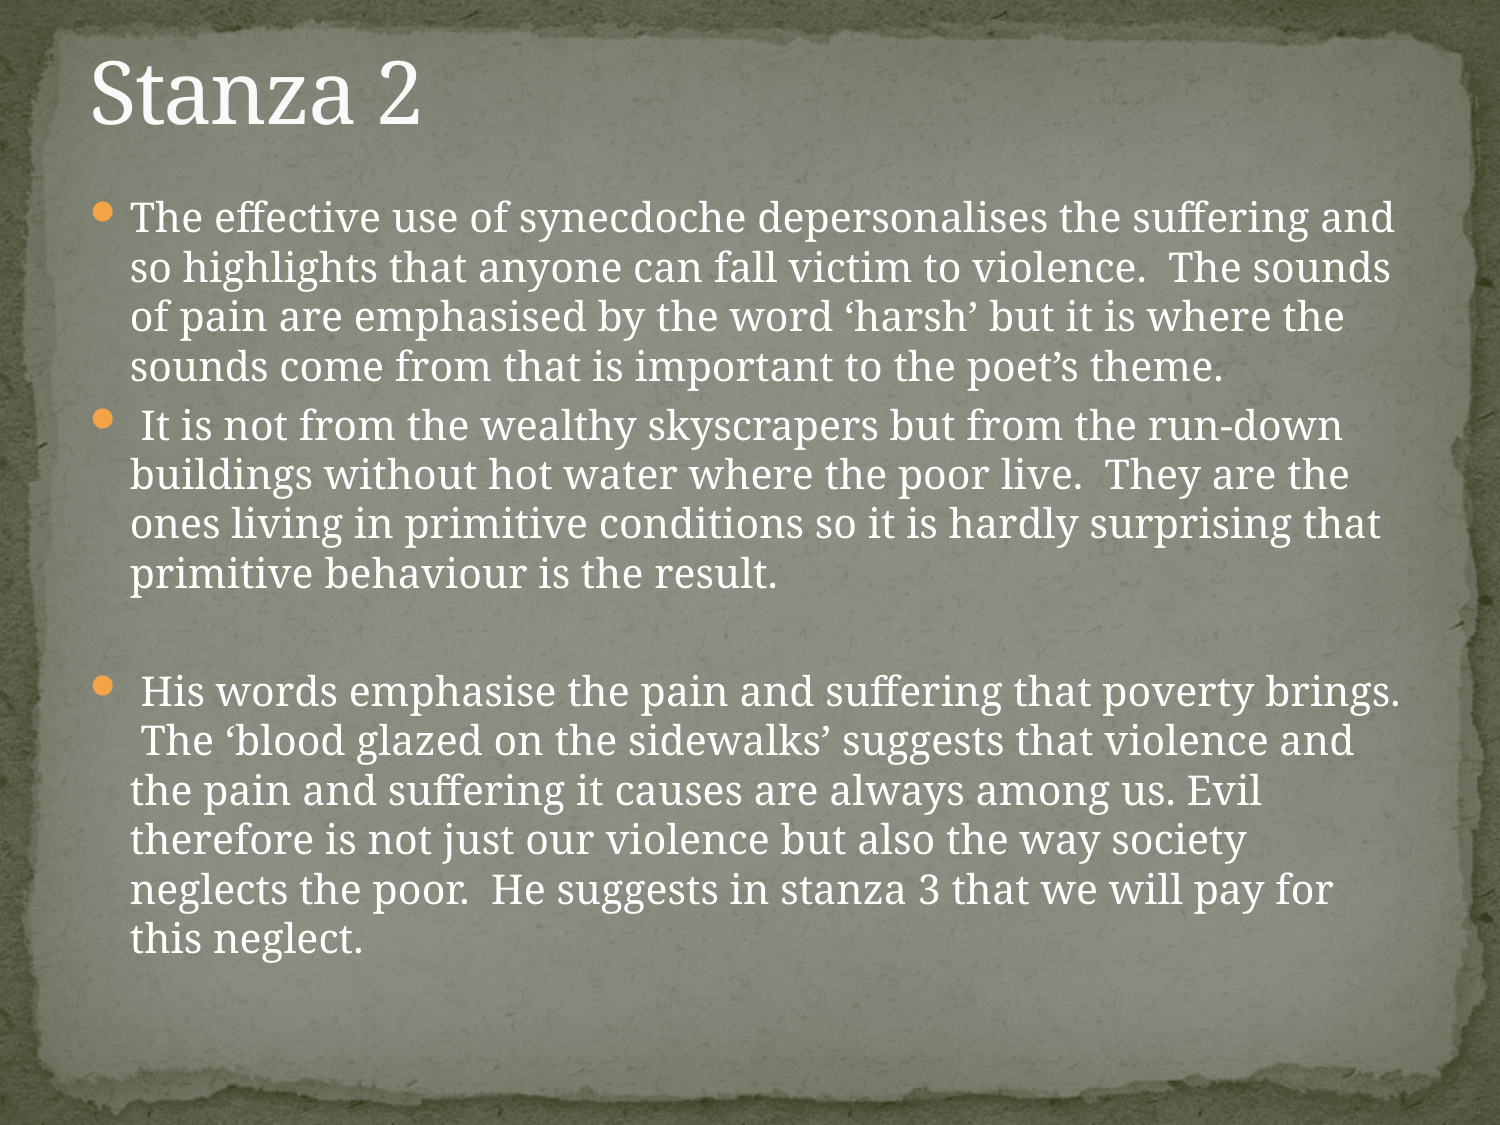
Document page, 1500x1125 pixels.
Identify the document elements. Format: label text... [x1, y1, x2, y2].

title Stanza 2 [74, 24, 1425, 150]
list The effective use of synecdoche depersonalises the suffering and so highlights that anyone can fall victim to violence. The sounds of pain are emphasised by the word ‘harsh’ but it is where the sounds come from that is important to the poet’s theme. It is not from the wealthy skyscrapers but from the run-down buildings without hot water where the poor live. They are the ones living in primitive conditions so it is hardly surprising that primitive behaviour is the result. His words emphasise the pain and suffering that poverty brings. The ‘blood glazed on the sidewalks’ suggests that violence and the pain and suffering it causes are always among us. Evil therefore is not just our violence but also the way society neglects the poor. He suggests in stanza 3 that we will pay for this neglect. [75, 150, 1425, 1000]
